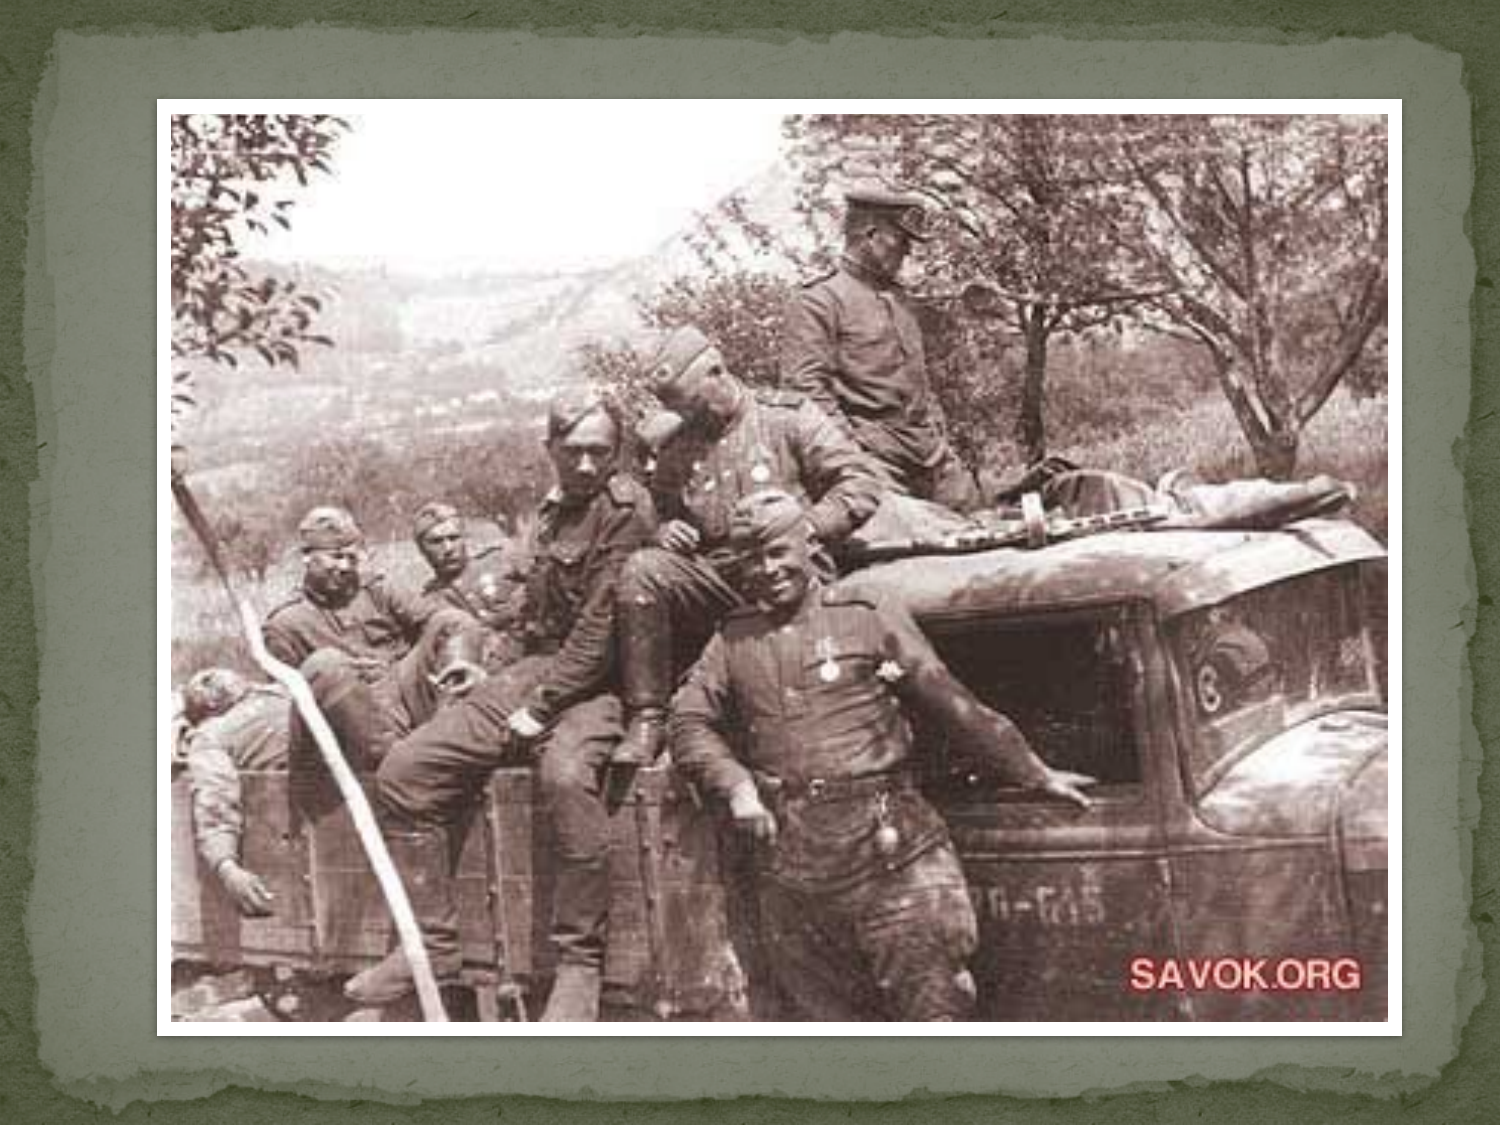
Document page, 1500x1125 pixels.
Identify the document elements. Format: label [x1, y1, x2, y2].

picture [171, 114, 1388, 1022]
